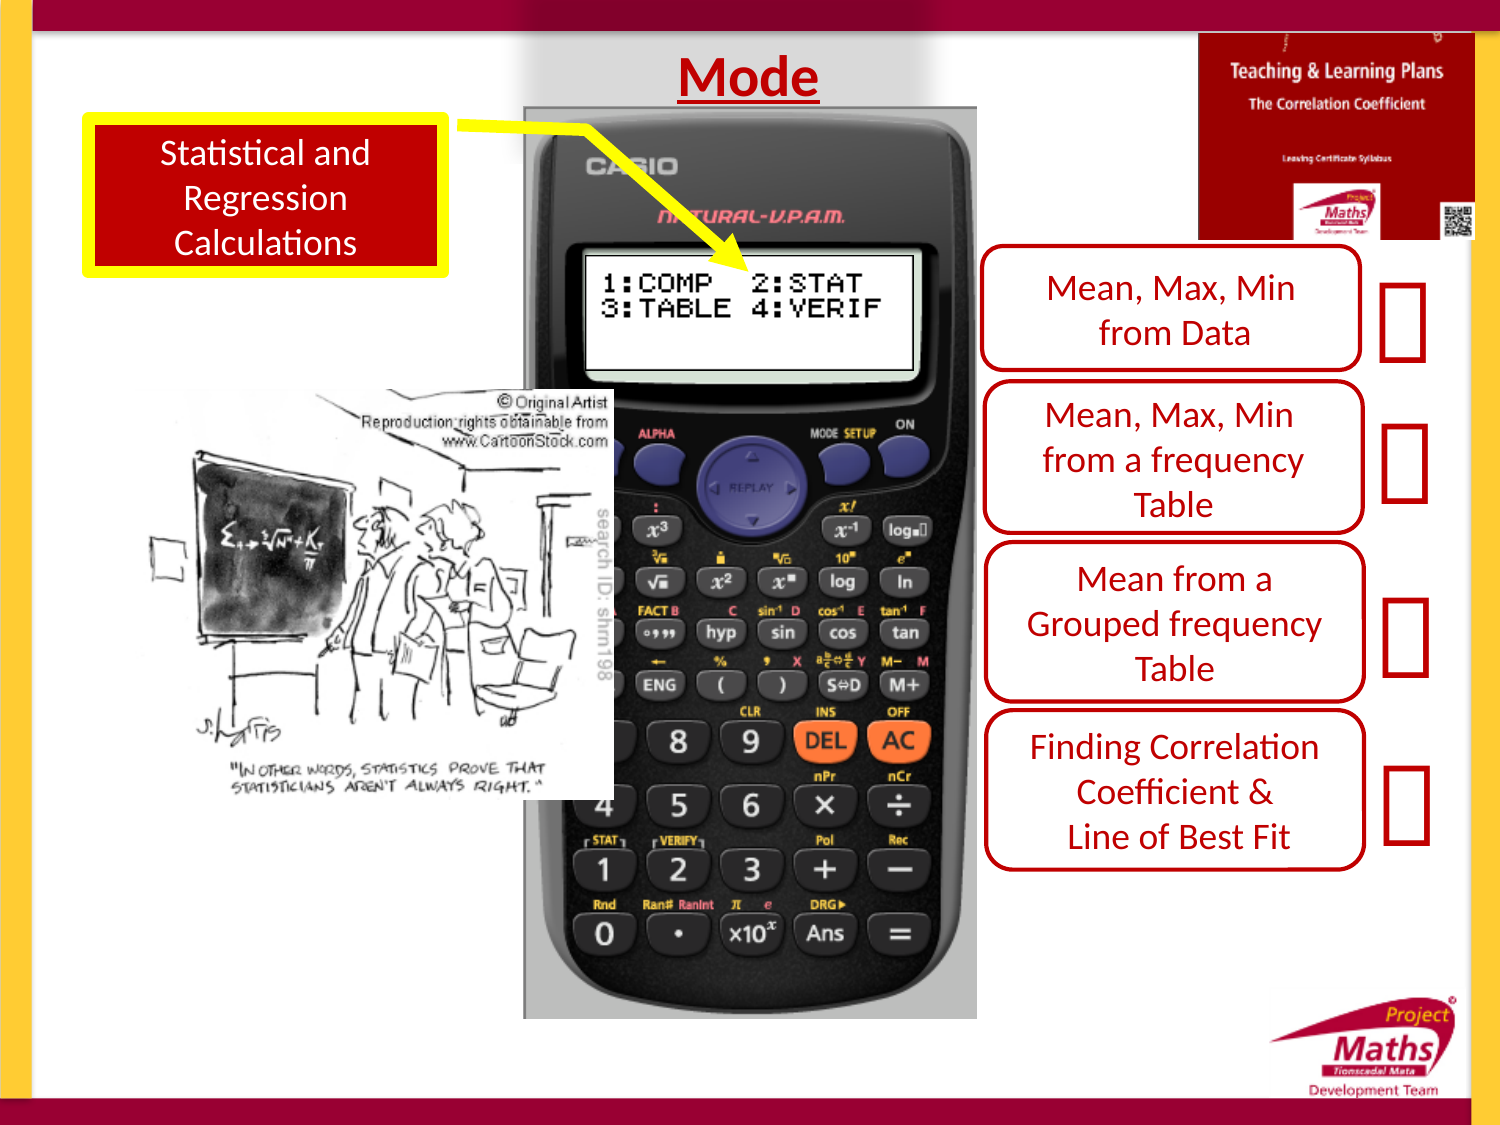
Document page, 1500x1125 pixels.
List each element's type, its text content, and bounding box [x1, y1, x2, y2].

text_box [981, 245, 1493, 379]
text_box Mode [331, 30, 1166, 116]
picture [1198, 33, 1475, 241]
text_box  [1314, 398, 1497, 521]
text_box  [1317, 740, 1499, 863]
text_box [985, 541, 1496, 702]
text_box Finding Correlation Coefficient & Line of Best Fit [984, 711, 1367, 872]
text_box Statistical and Regression Calculations [457, 122, 731, 253]
text_box Statistical and Regression Calculations [86, 116, 445, 274]
text_box Mean, Max, Min from a frequency Table [982, 387, 1364, 535]
picture [1269, 987, 1466, 1098]
picture [135, 116, 977, 1019]
